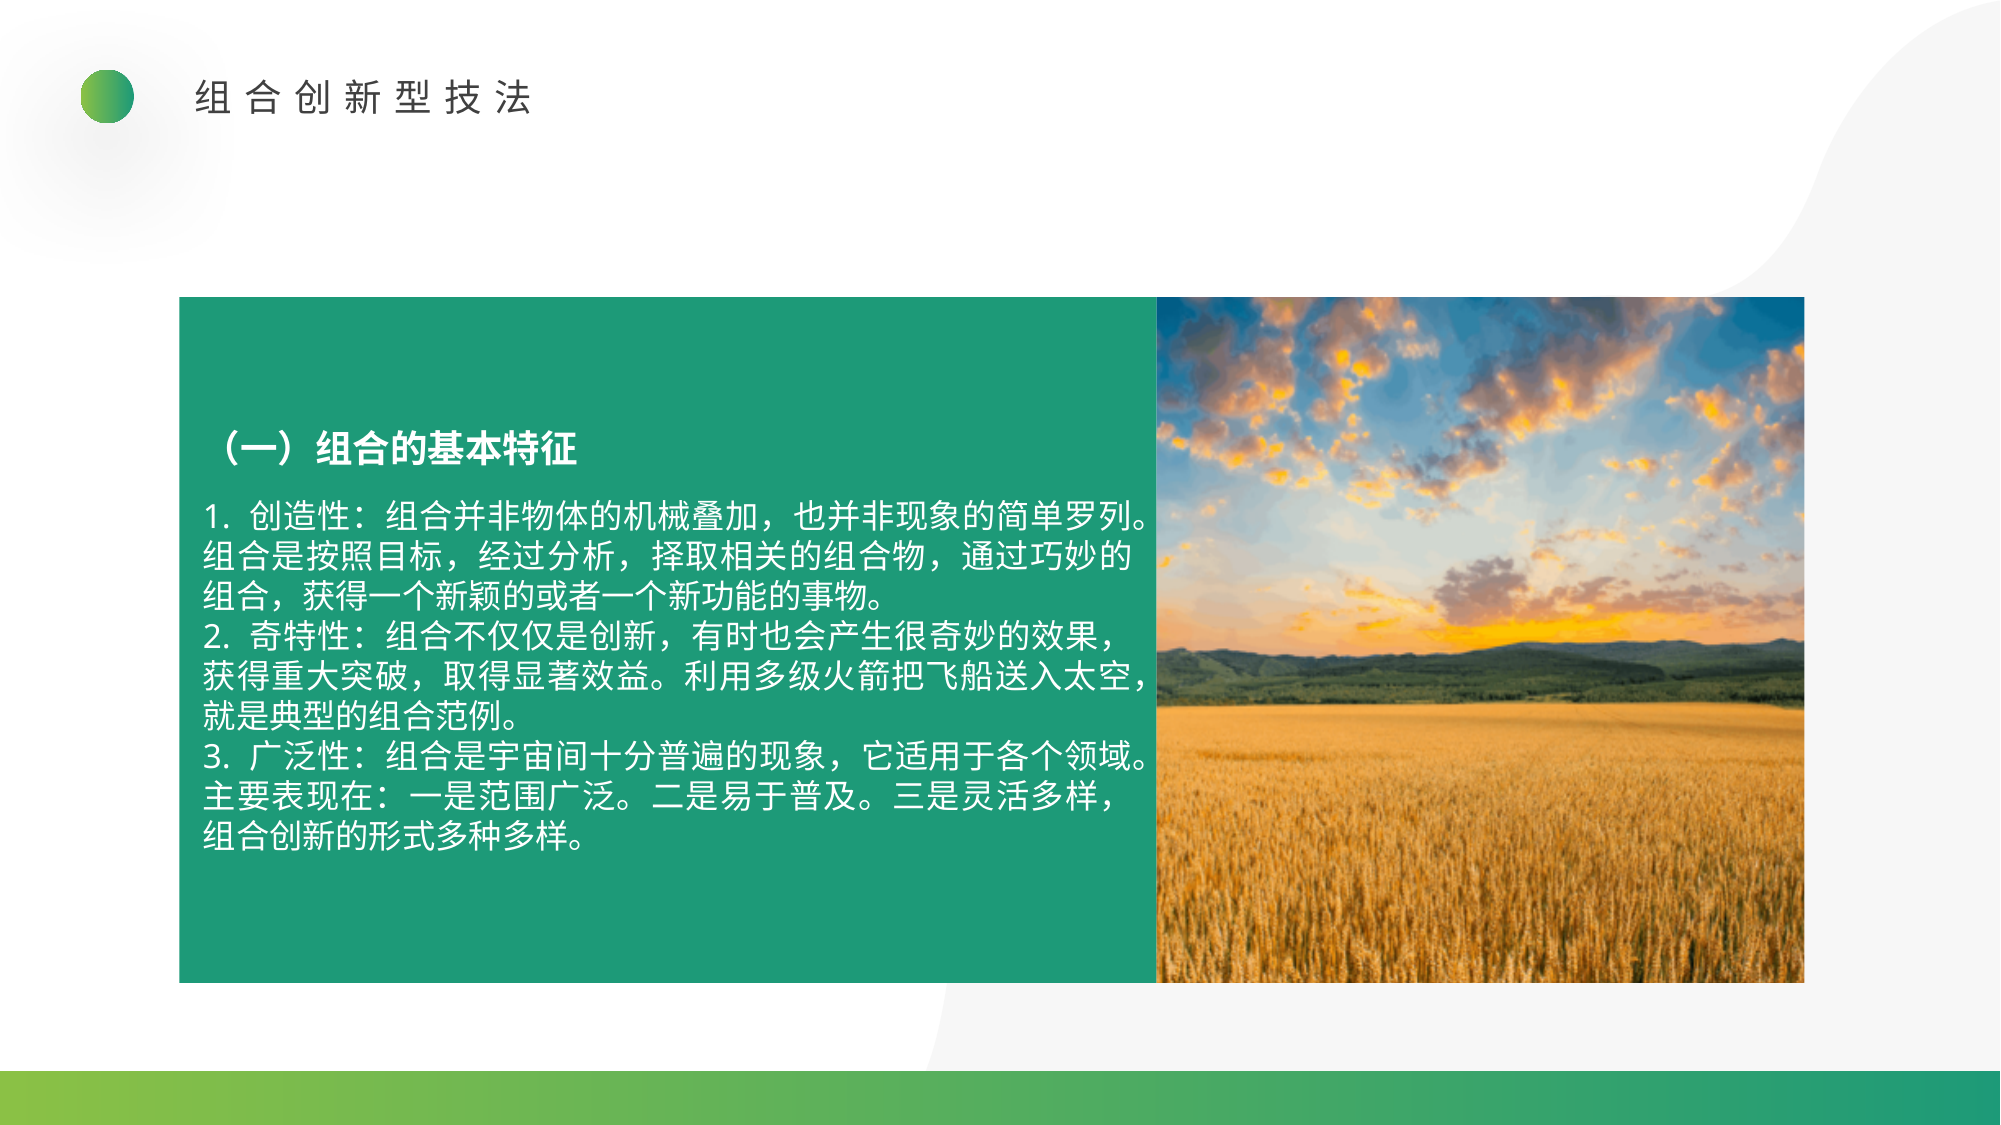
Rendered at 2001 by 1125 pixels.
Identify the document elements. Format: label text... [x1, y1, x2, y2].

text_box （一）组合的基本特征 1. 创造性：组合并非物体的机械叠加，也并非现象的简单罗列。组合是按照目标，经过分析，择取相关的组合物，通过巧妙的组合，获得一个新颖的或者一个新功能的事物。 2. 奇特性：组合不仅仅是创新，有时也会产生很奇妙的效果，获得重大突破，取得显著效益。利用多级火箭把飞船送入太空，就是典型的组合范例。 3. 广泛性：组合是宇宙间十分普遍的现象，它适用于各个领域。主要表现在：一是范围广泛。二是易于普及。三是灵活多样，组合创新的形式多种多样。 [178, 296, 1157, 984]
picture [1156, 297, 1805, 983]
text_box 组合创新型技法 [179, 66, 867, 127]
